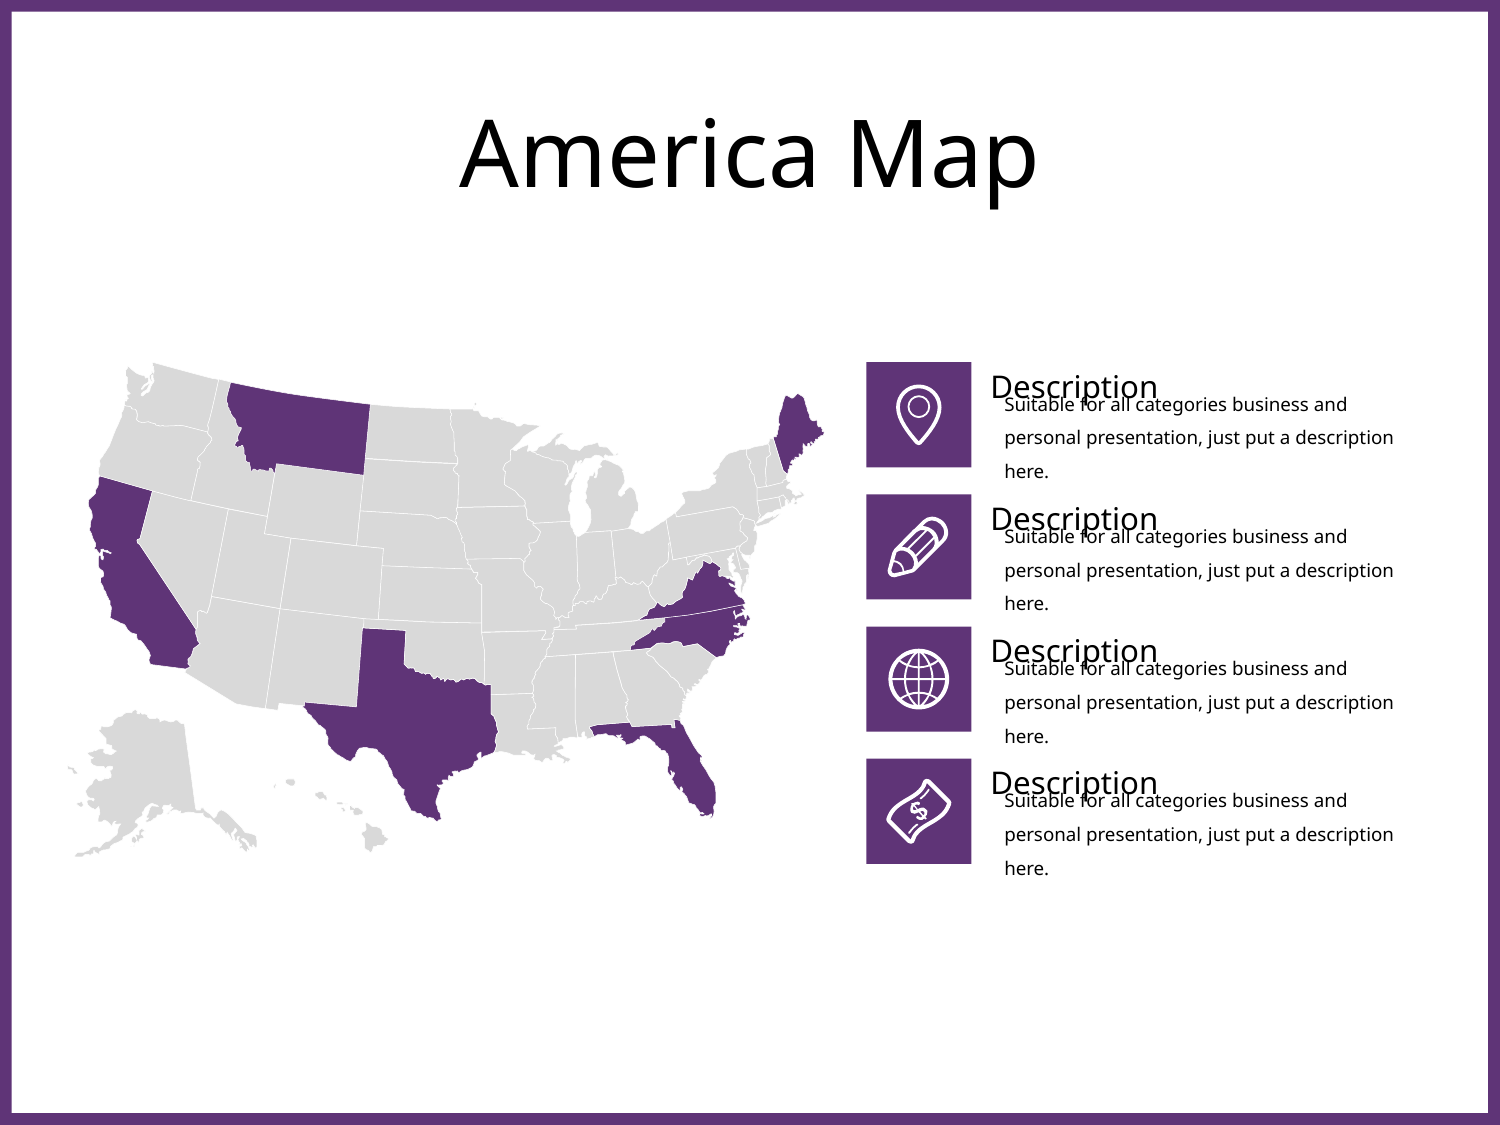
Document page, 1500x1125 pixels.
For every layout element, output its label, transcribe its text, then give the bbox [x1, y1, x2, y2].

text_box Description [975, 359, 1174, 412]
text_box [888, 648, 950, 710]
text_box [865, 493, 972, 601]
text_box Description [975, 491, 1174, 545]
text_box [887, 516, 949, 578]
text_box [67, 362, 825, 857]
title America Map [324, 97, 1176, 218]
text_box Description [975, 624, 1174, 677]
text_box Description [975, 756, 1174, 809]
text_box [865, 625, 972, 733]
text_box [865, 758, 972, 865]
text_box Suitable for all categories business and personal presentation, just put a description here. [989, 638, 1412, 755]
text_box [865, 361, 972, 468]
text_box Suitable for all categories business and personal presentation, just put a description here. [989, 373, 1412, 490]
text_box Suitable for all categories business and personal presentation, just put a description here. [989, 506, 1412, 622]
text_box Suitable for all categories business and personal presentation, just put a description here. [989, 770, 1412, 887]
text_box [896, 384, 942, 446]
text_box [885, 778, 952, 844]
